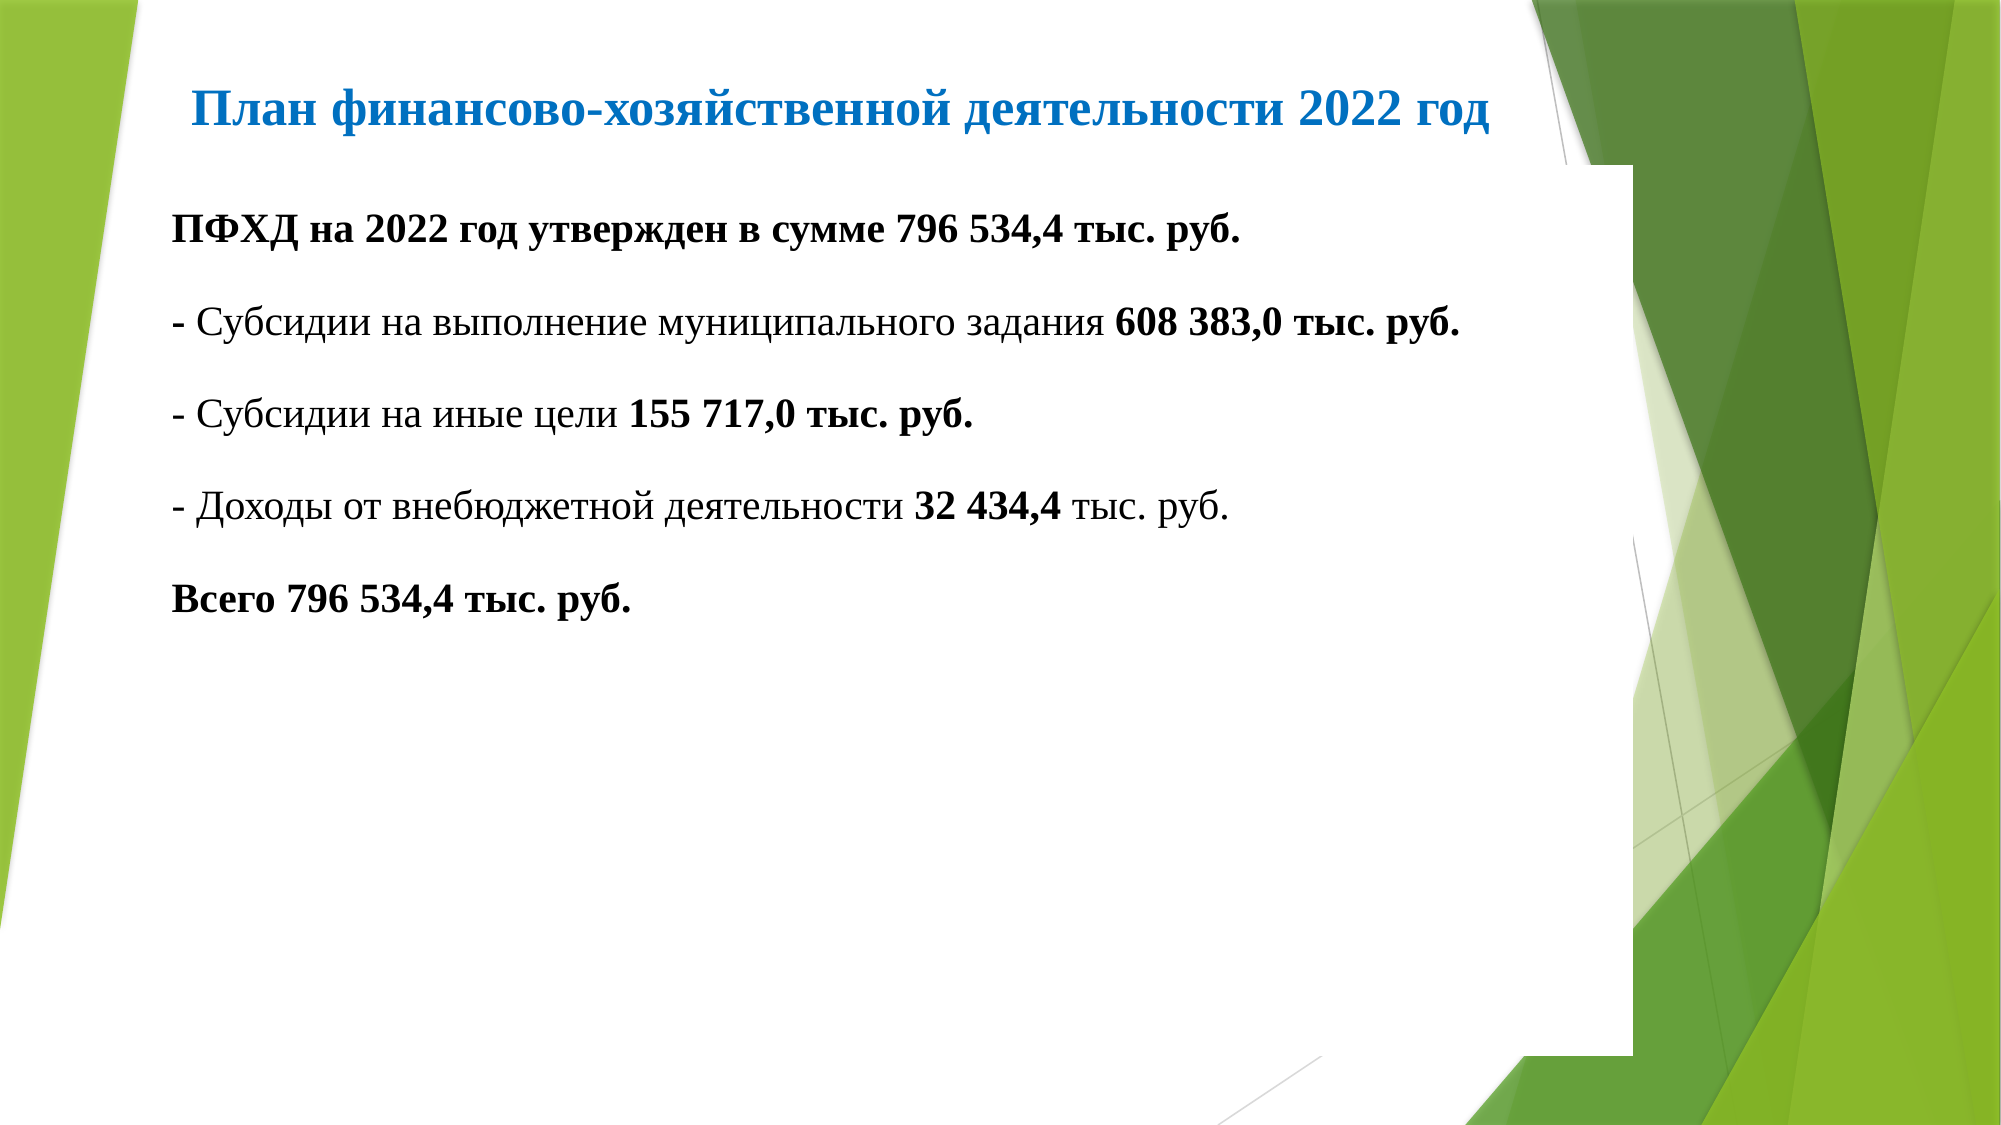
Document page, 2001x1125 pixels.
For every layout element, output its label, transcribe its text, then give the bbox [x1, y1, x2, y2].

table_header ПФХД на 2022 год утвержден в сумме 796 534,4 тыс. руб. - Субсидии на выполнение муниципального задания 608 383,0 тыс. руб. - Субсидии на иные цели 155 717,0 тыс. руб. - Доходы от внебюджетной деятельности 32 434,4 тыс. руб. Всего 796 534,4 тыс. руб. [158, 166, 1631, 1050]
subtitle План финансово-хозяйственной деятельности 2022 год [91, 65, 1592, 144]
